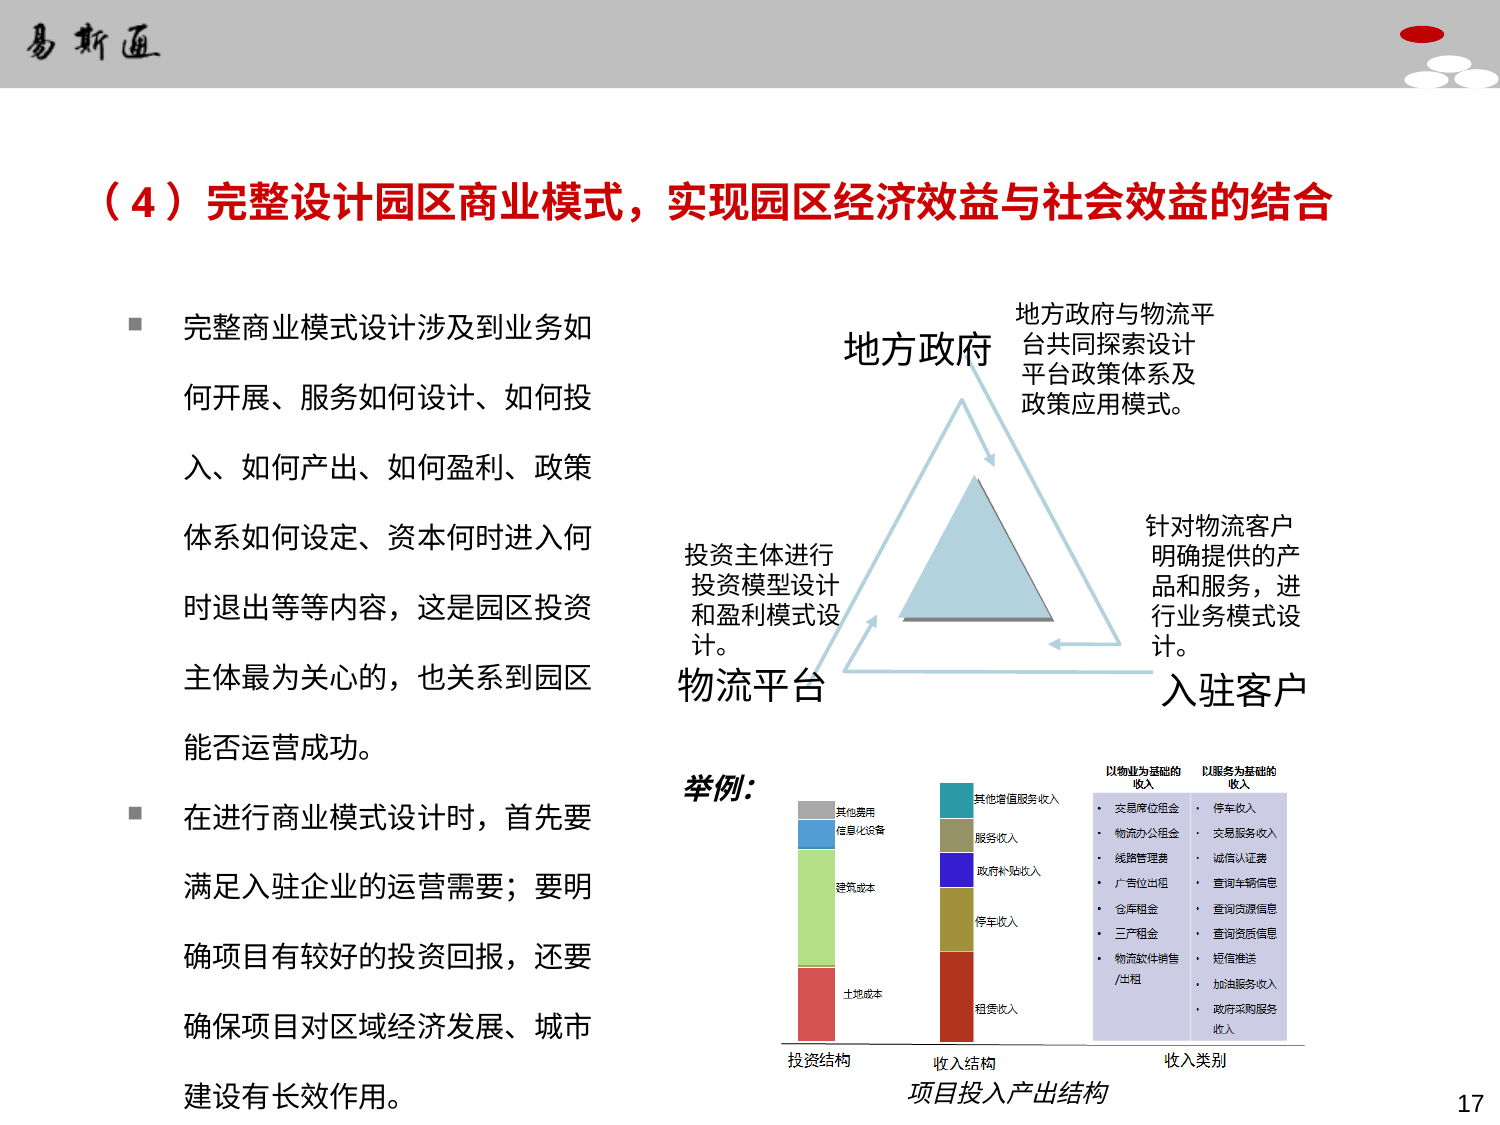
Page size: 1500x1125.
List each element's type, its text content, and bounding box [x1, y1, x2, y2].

picture [773, 751, 1306, 1081]
text_box 完整商业模式设计涉及到业务如何开展、服务如何设计、如何投入、如何产出、如何盈利、政策体系如何设定、资本何时进入何时退出等等内容，这是园区投资主体最为关心的，也关系到园区能否运营成功。 在进行商业模式设计时，首先要满足入驻企业的运营需要；要明确项目有较好的投资回报，还要确保项目对区域经济发展、城市建设有长效作用。 [112, 267, 621, 1121]
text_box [619, 290, 1318, 713]
slide_number 16 [1435, 1049, 1500, 1125]
text_box 项目投入产出结构 [891, 1090, 1282, 1115]
picture [16, 16, 167, 72]
text_box （4）完整设计园区商业模式，实现园区经济效益与社会效益的结合 [64, 148, 1353, 248]
text_box 举例： [667, 763, 768, 813]
